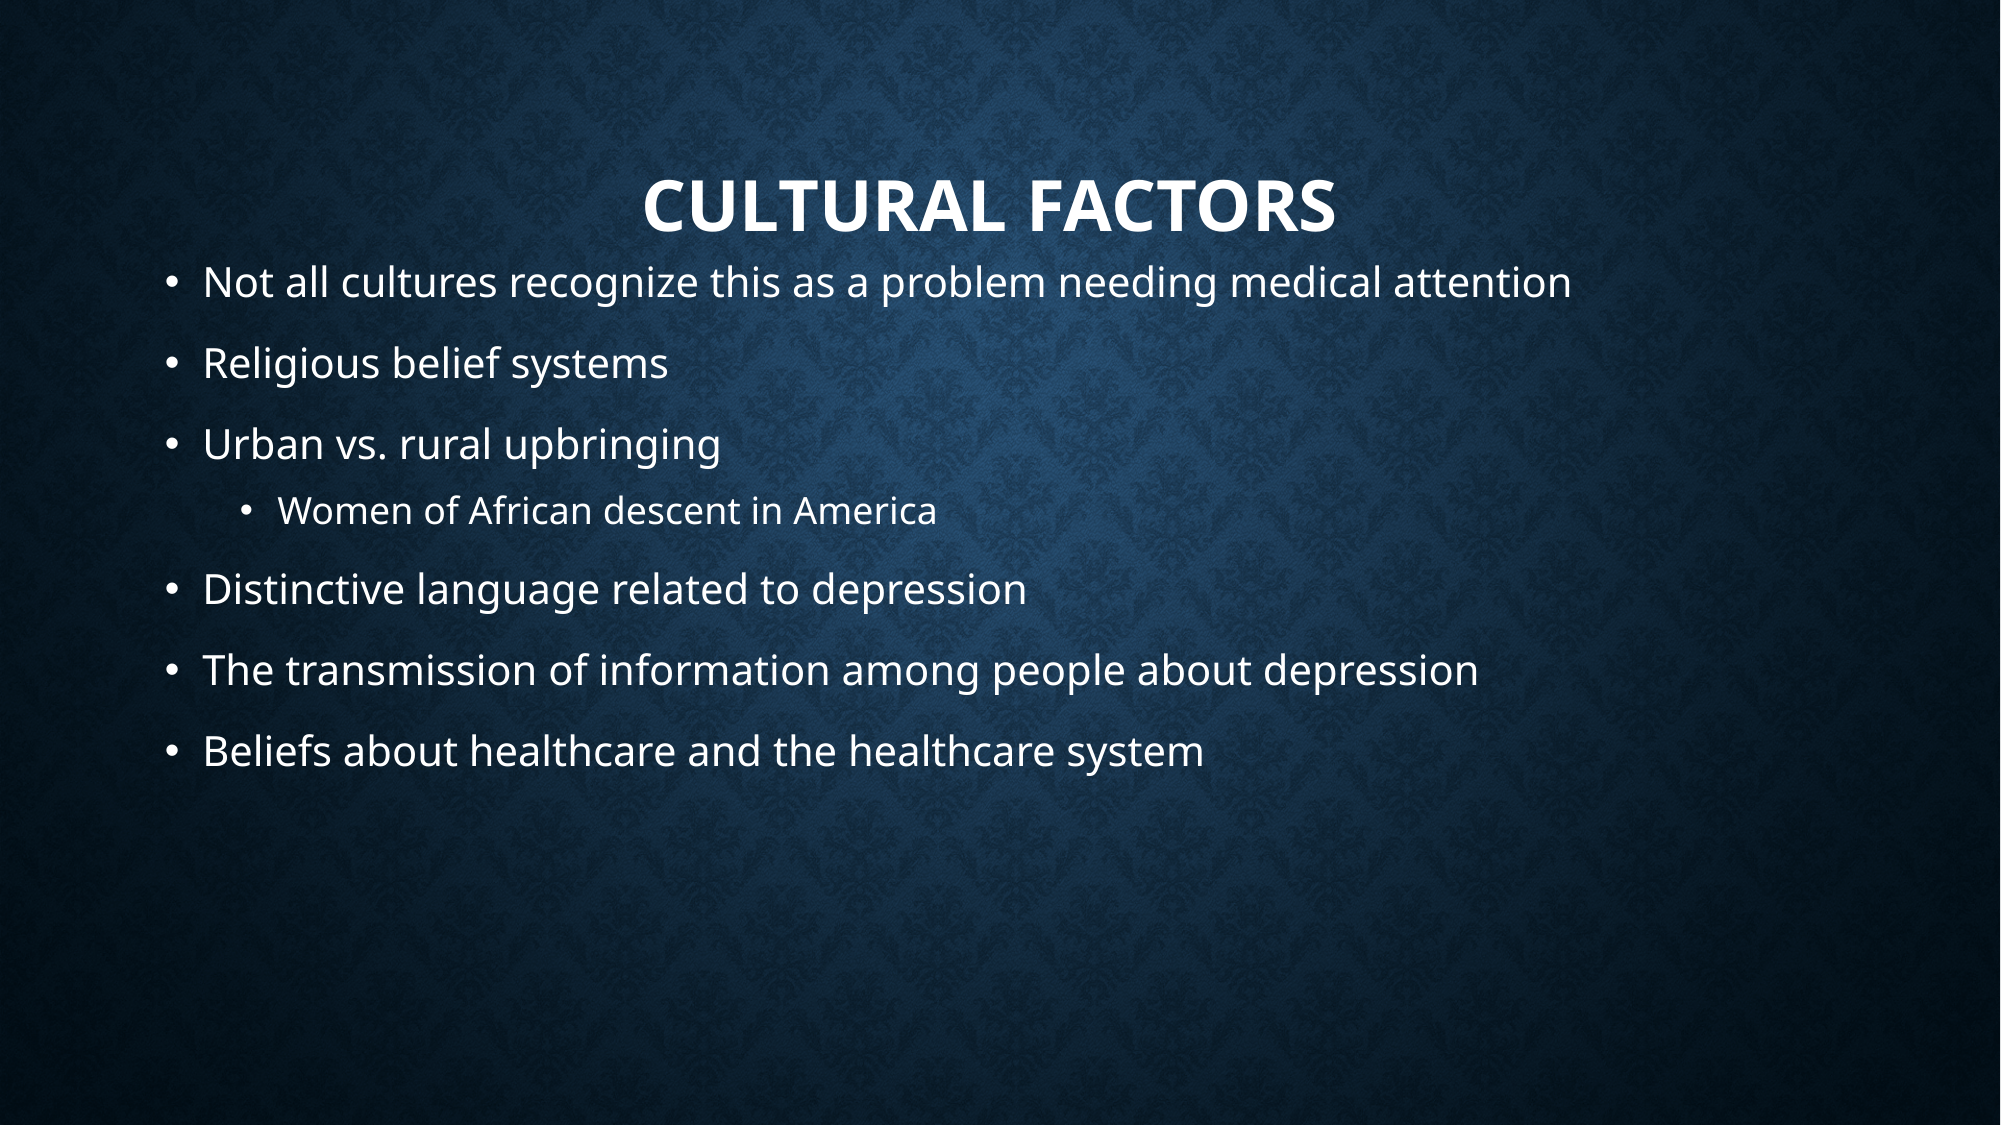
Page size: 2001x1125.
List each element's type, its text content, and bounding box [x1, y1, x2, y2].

list Not all cultures recognize this as a problem needing medical attention Religious belief systems Urban vs. rural upbringing Women of African descent in America Distinctive language related to depression The transmission of information among people about depression Beliefs about healthcare and the healthcare system [149, 238, 1849, 1067]
title Cultural Factors [149, 99, 1849, 238]
